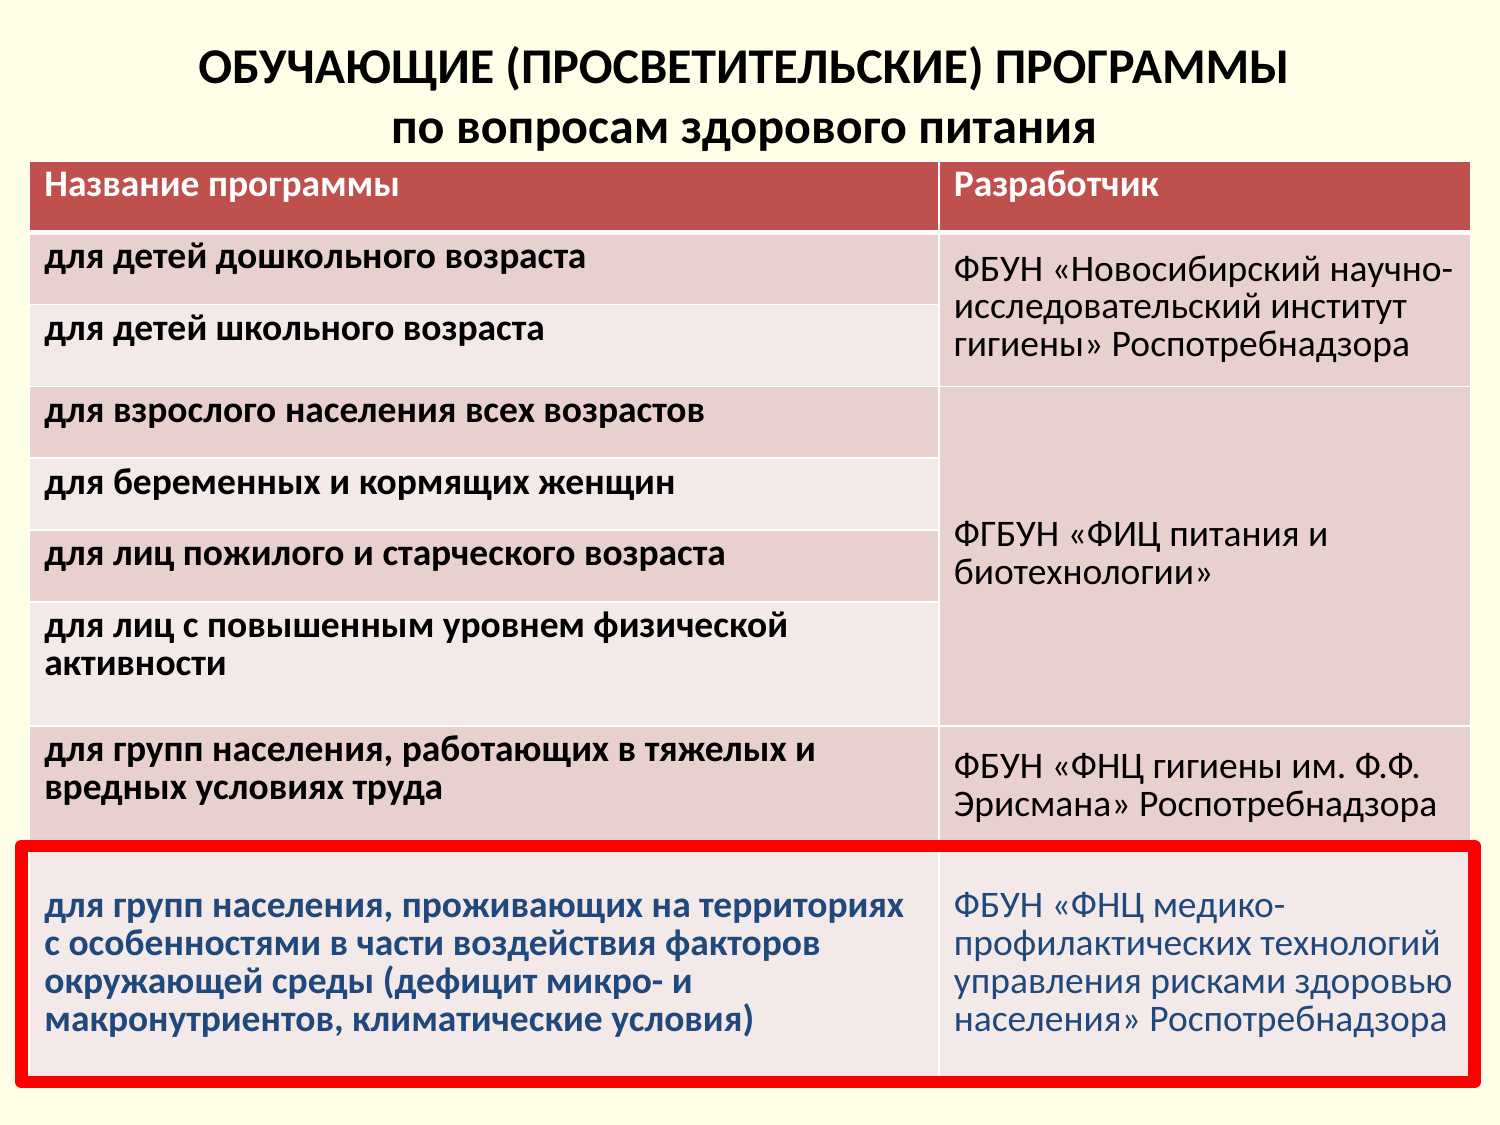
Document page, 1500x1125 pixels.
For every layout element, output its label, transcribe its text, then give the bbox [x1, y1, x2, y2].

table_cell ФБУН «Новосибирский научно-исследовательский институт гигиены» Роспотребнадзора [940, 235, 1470, 386]
table_cell ФБУН «ФНЦ гигиены им. Ф.Ф. Эрисмана» Роспотребнадзора [940, 727, 1470, 844]
table_cell для детей школьного возраста [30, 305, 938, 386]
table_header Разработчик [940, 162, 1470, 230]
table_cell для детей дошкольного возраста [30, 235, 938, 304]
table_cell для лиц пожилого и старческого возраста [30, 531, 938, 601]
table_cell для групп населения, работающих в тяжелых и вредных условиях труда [30, 727, 938, 844]
table_cell для беременных и кормящих женщин [30, 459, 938, 529]
table_header Название программы [30, 162, 938, 230]
text_box [20, 844, 1477, 1084]
table_cell для взрослого населения всех возрастов [30, 387, 938, 457]
table_cell ФГБУН «ФИЦ питания и биотехнологии» [940, 387, 1470, 725]
title ОБУЧАЮЩИЕ (ПРОСВЕТИТЕЛЬСКИЕ) ПРОГРАММЫ по вопросам здорового питания [69, 0, 1420, 160]
table_cell для лиц с повышенным уровнем физической активности [30, 603, 938, 725]
